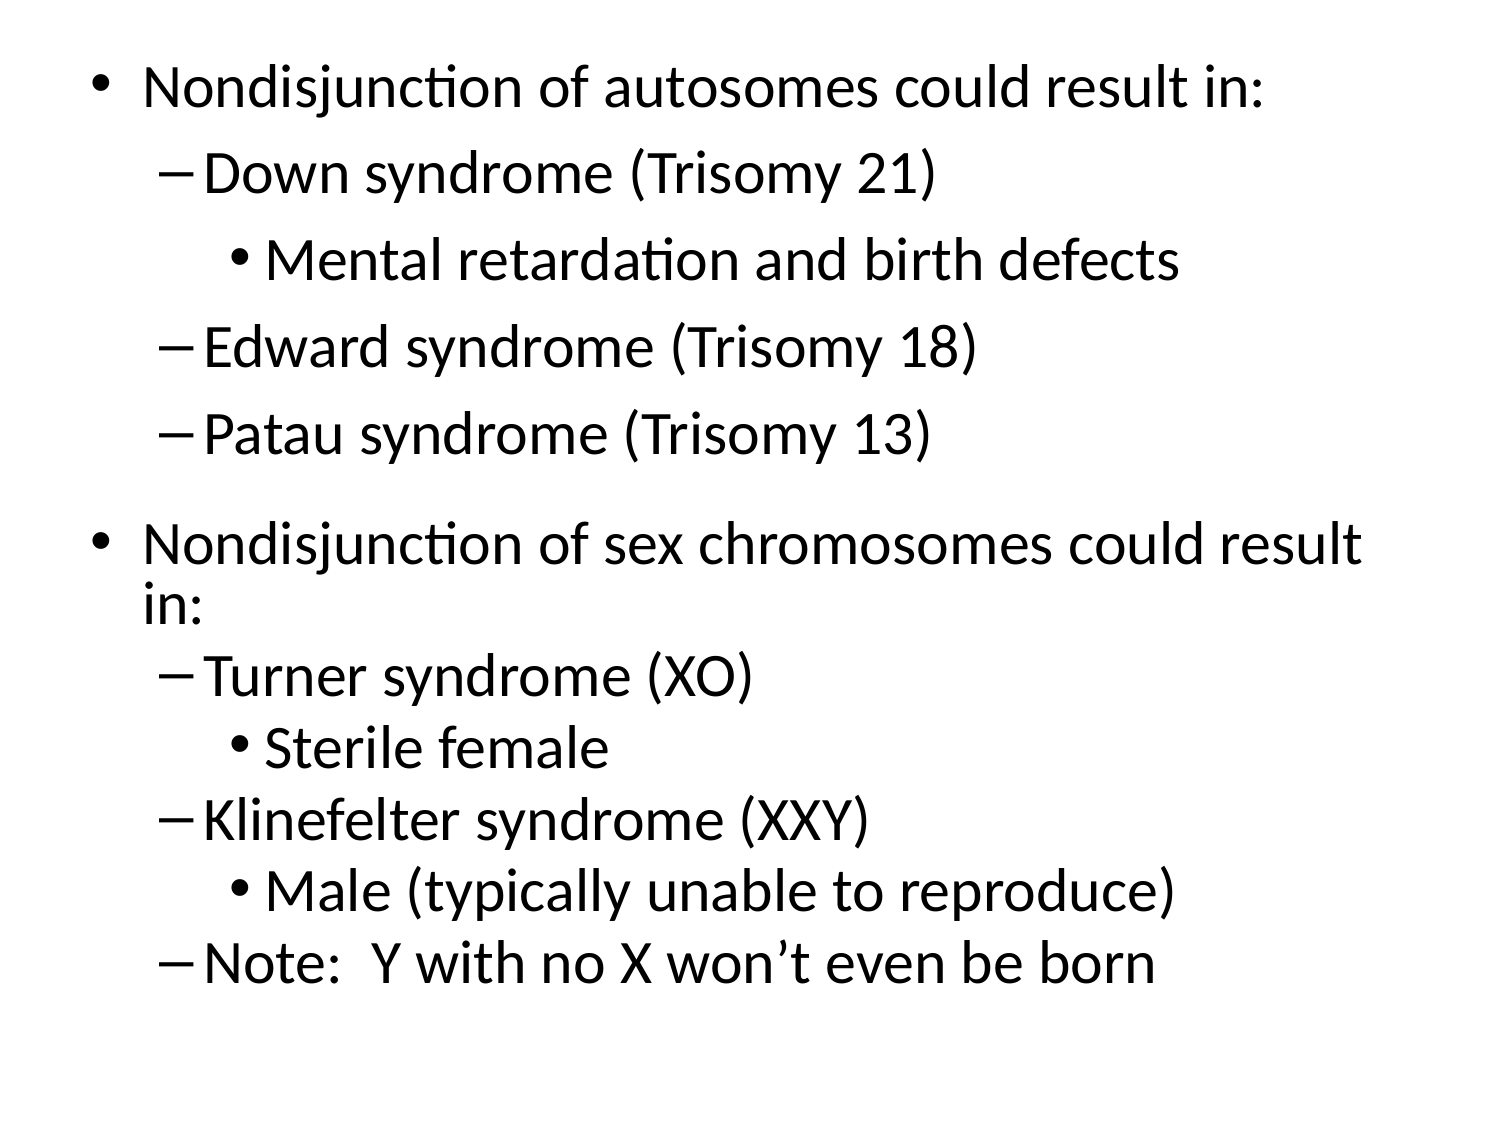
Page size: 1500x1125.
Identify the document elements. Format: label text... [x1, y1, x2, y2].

list Nondisjunction of autosomes could result in: Down syndrome (Trisomy 21) Mental retardation and birth defects Edward syndrome (Trisomy 18) Patau syndrome (Trisomy 13) Nondisjunction of sex chromosomes could result in: Turner syndrome (XO) Sterile female Klinefelter syndrome (XXY) Male (typically unable to reproduce) Note: Y with no X won’t even be born [75, 37, 1425, 1005]
